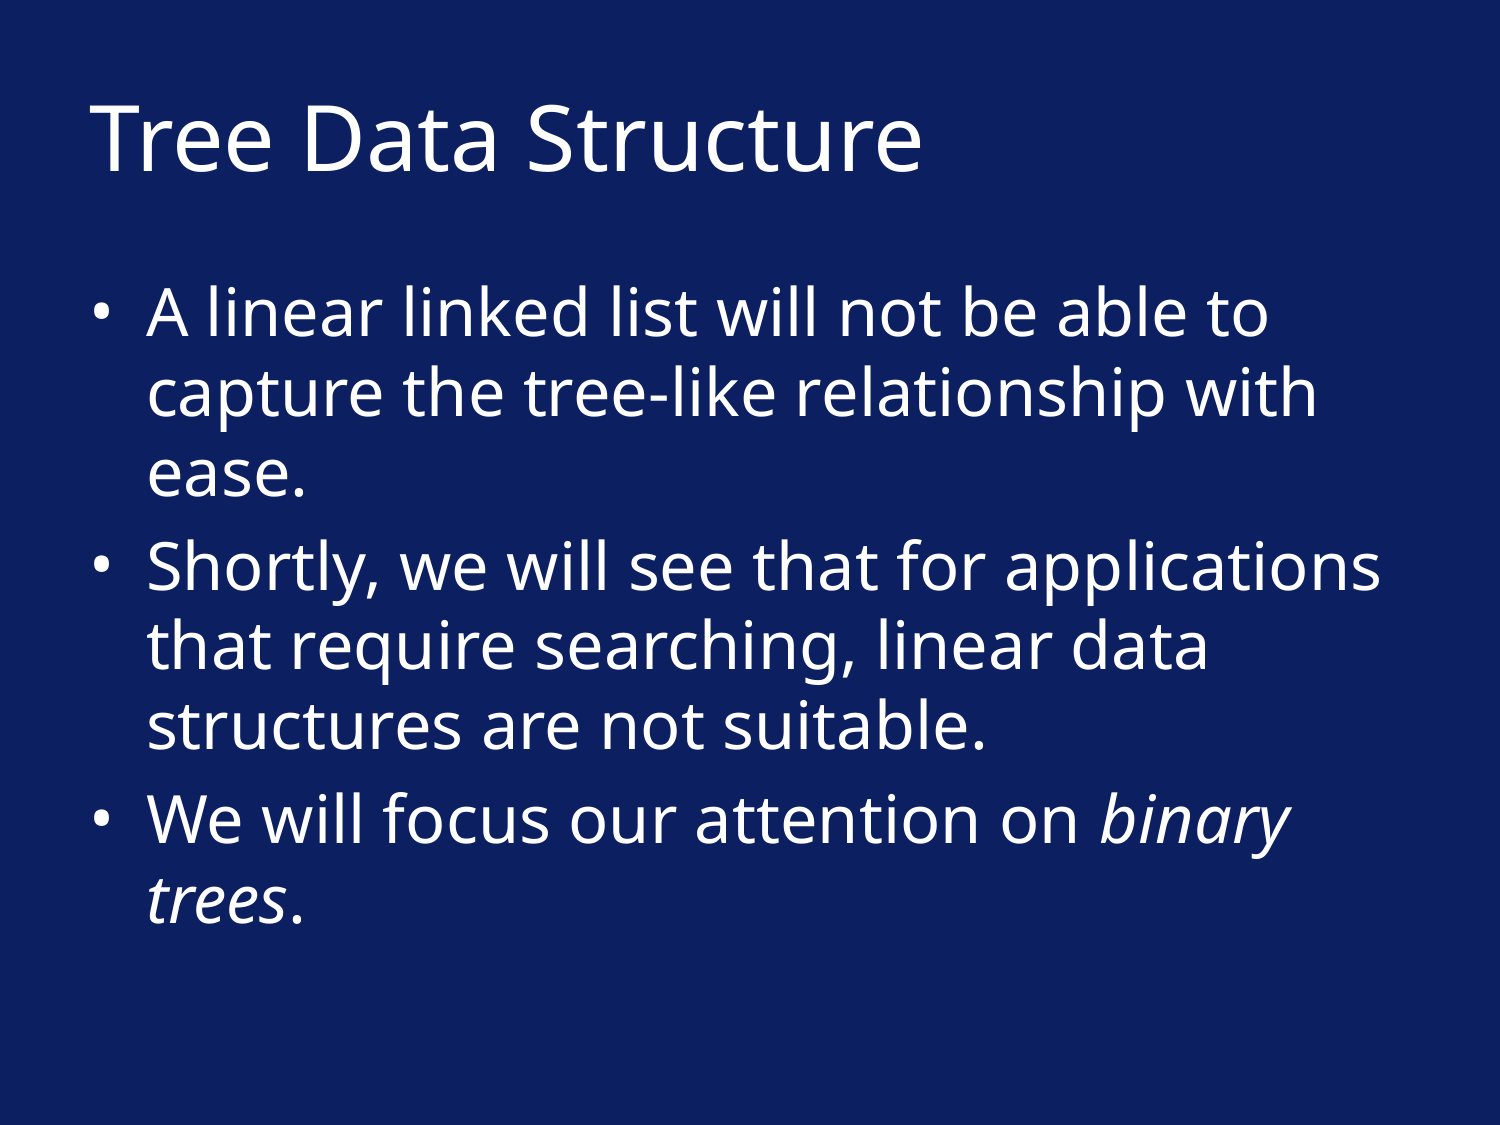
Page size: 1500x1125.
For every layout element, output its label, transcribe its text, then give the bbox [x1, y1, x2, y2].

title Tree Data Structure [74, 59, 1425, 210]
list A linear linked list will not be able to capture the tree-like relationship with ease. Shortly, we will see that for applications that require searching, linear data structures are not suitable. We will focus our attention on binary trees. [74, 262, 1425, 1013]
